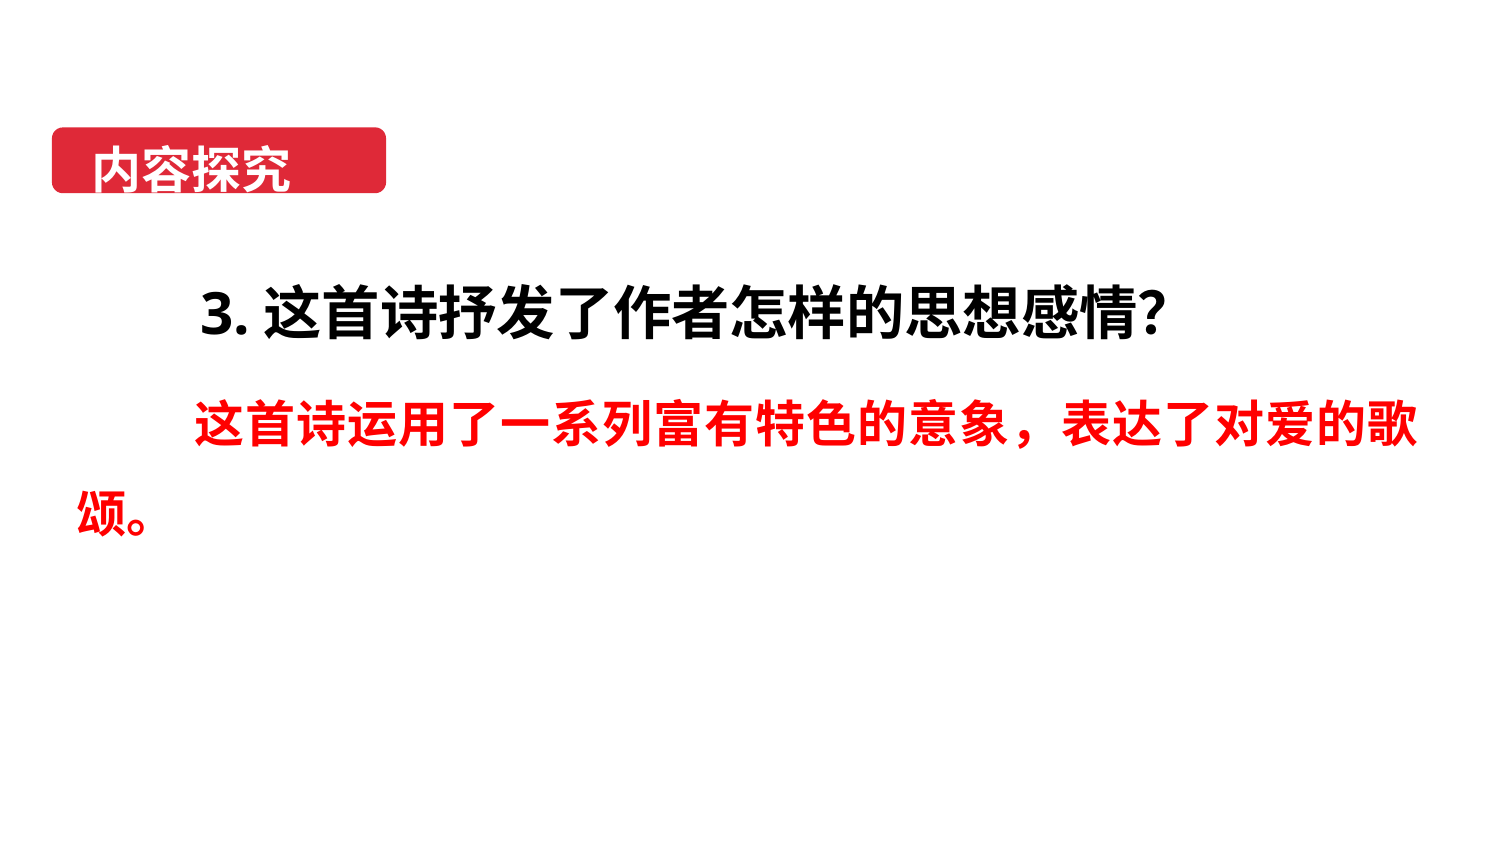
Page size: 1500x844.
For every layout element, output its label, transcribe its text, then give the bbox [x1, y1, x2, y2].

text_box 3.这首诗抒发了作者怎样的思想感情？ [51, 233, 1423, 354]
text_box 这首诗运用了一系列富有特色的意象，表达了对爱的歌颂。 [61, 355, 1432, 550]
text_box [51, 127, 387, 206]
